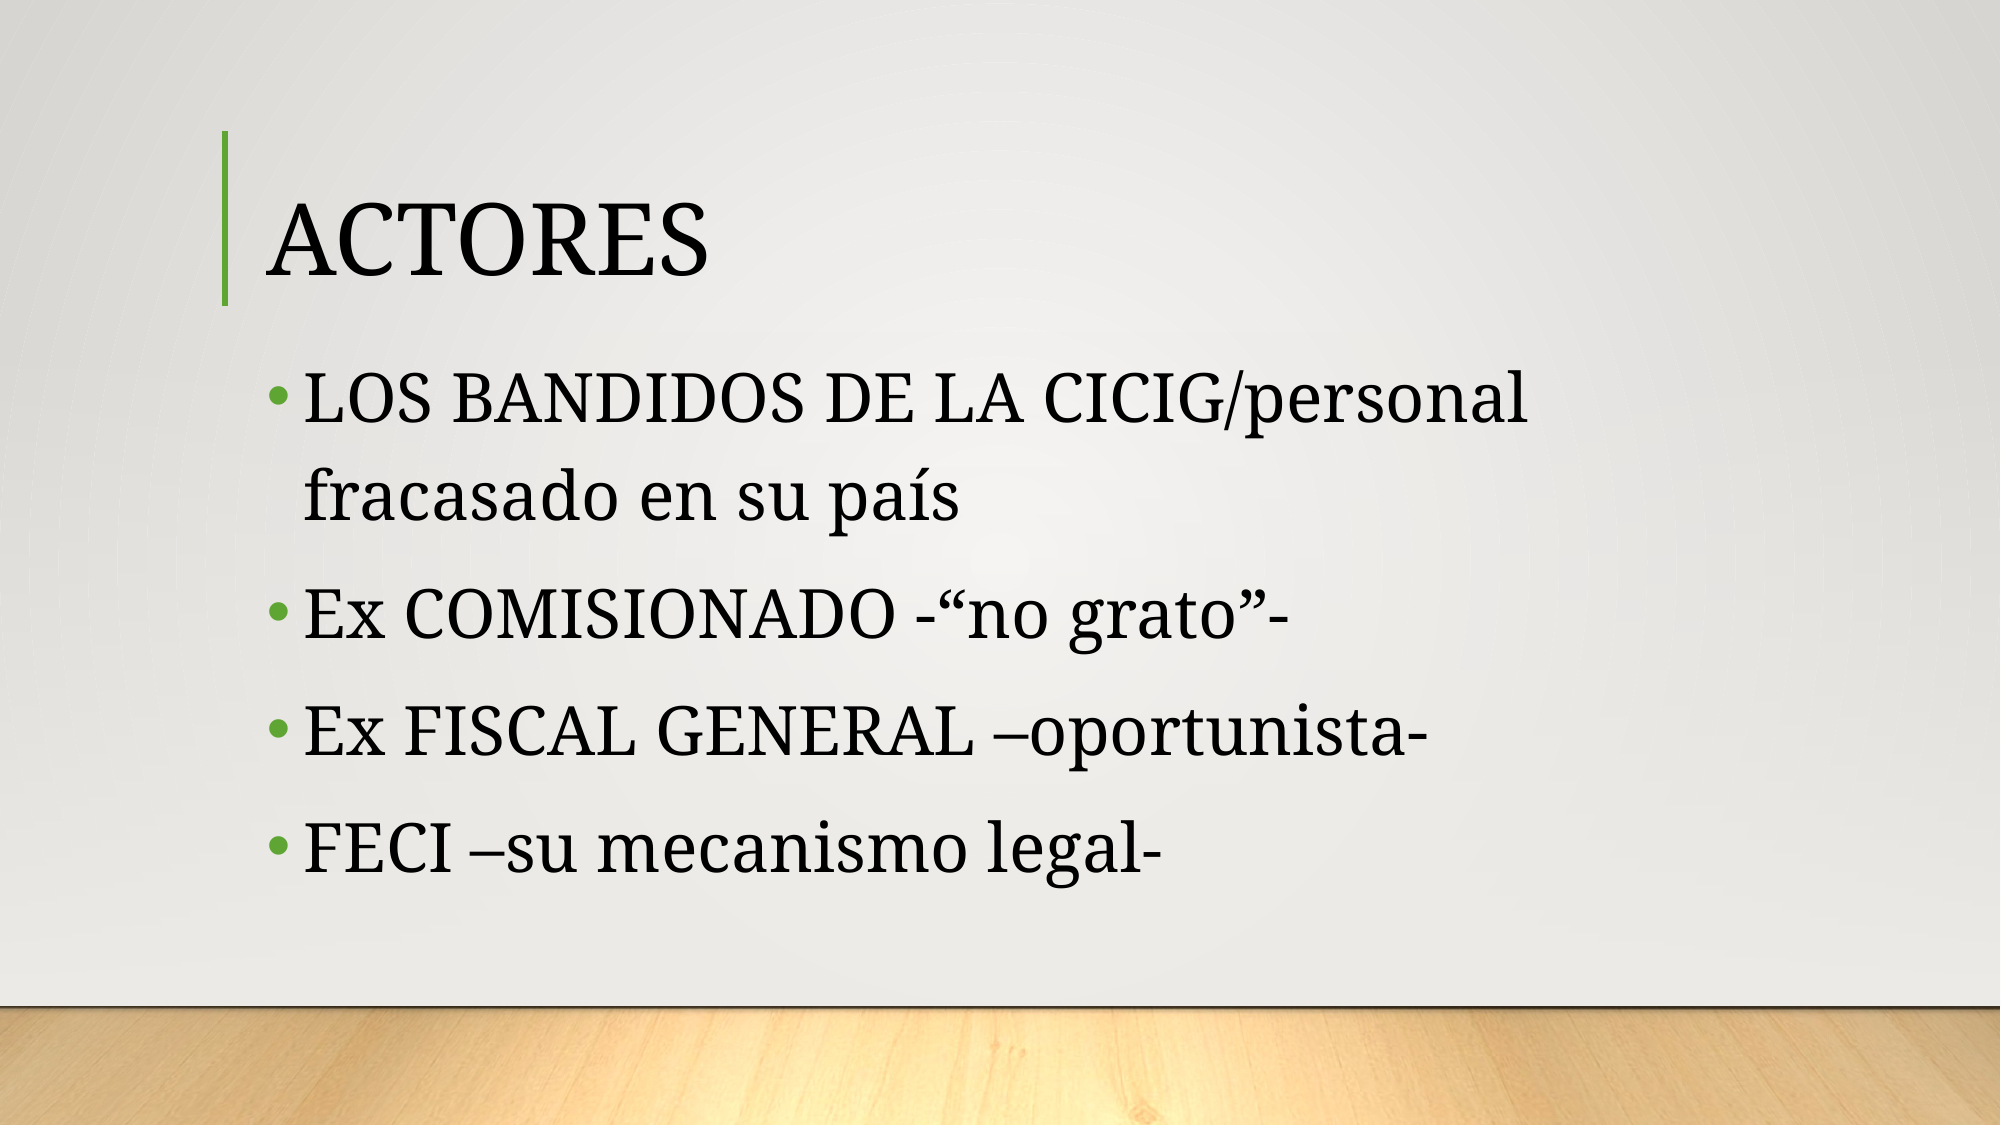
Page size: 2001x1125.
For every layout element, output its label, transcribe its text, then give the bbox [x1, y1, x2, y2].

list LOS BANDIDOS DE LA CICIG/personal fracasado en su país Ex COMISIONADO -“no grato”- Ex FISCAL GENERAL –oportunista- FECI –su mecanismo legal- [251, 330, 1814, 897]
title ACTORES [251, 131, 1814, 305]
picture [0, 1006, 2000, 1125]
